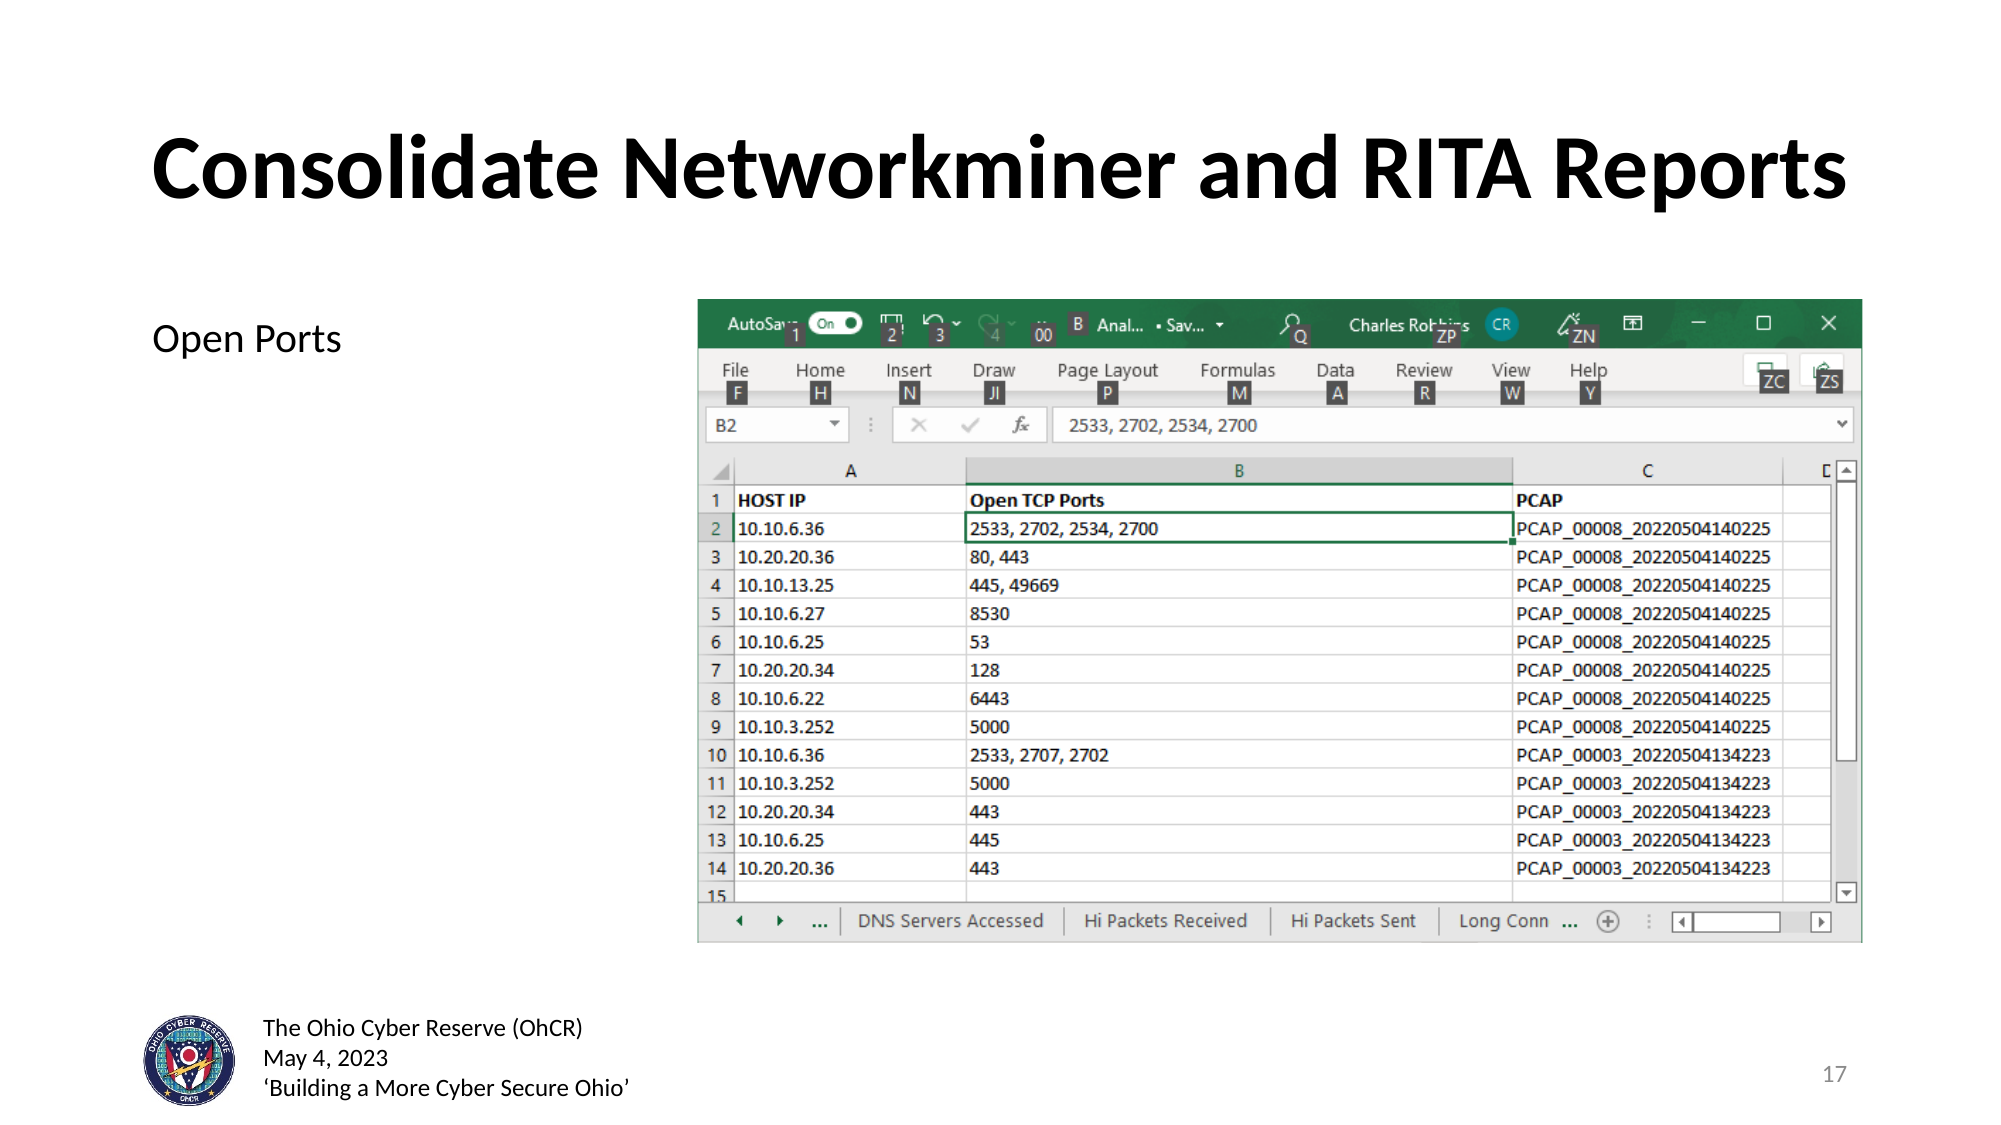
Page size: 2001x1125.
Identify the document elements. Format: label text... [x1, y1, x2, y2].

title Consolidate Networkminer and RITA Reports [137, 59, 1894, 278]
picture [140, 1013, 238, 1108]
picture [697, 299, 1863, 943]
list Open Ports [137, 299, 683, 980]
text_box The Ohio Cyber Reserve (OhCR) May 4, 2023 ‘Building a More Cyber Secure Ohio’ [248, 1004, 648, 1109]
slide_number 17 [1412, 1042, 1863, 1103]
